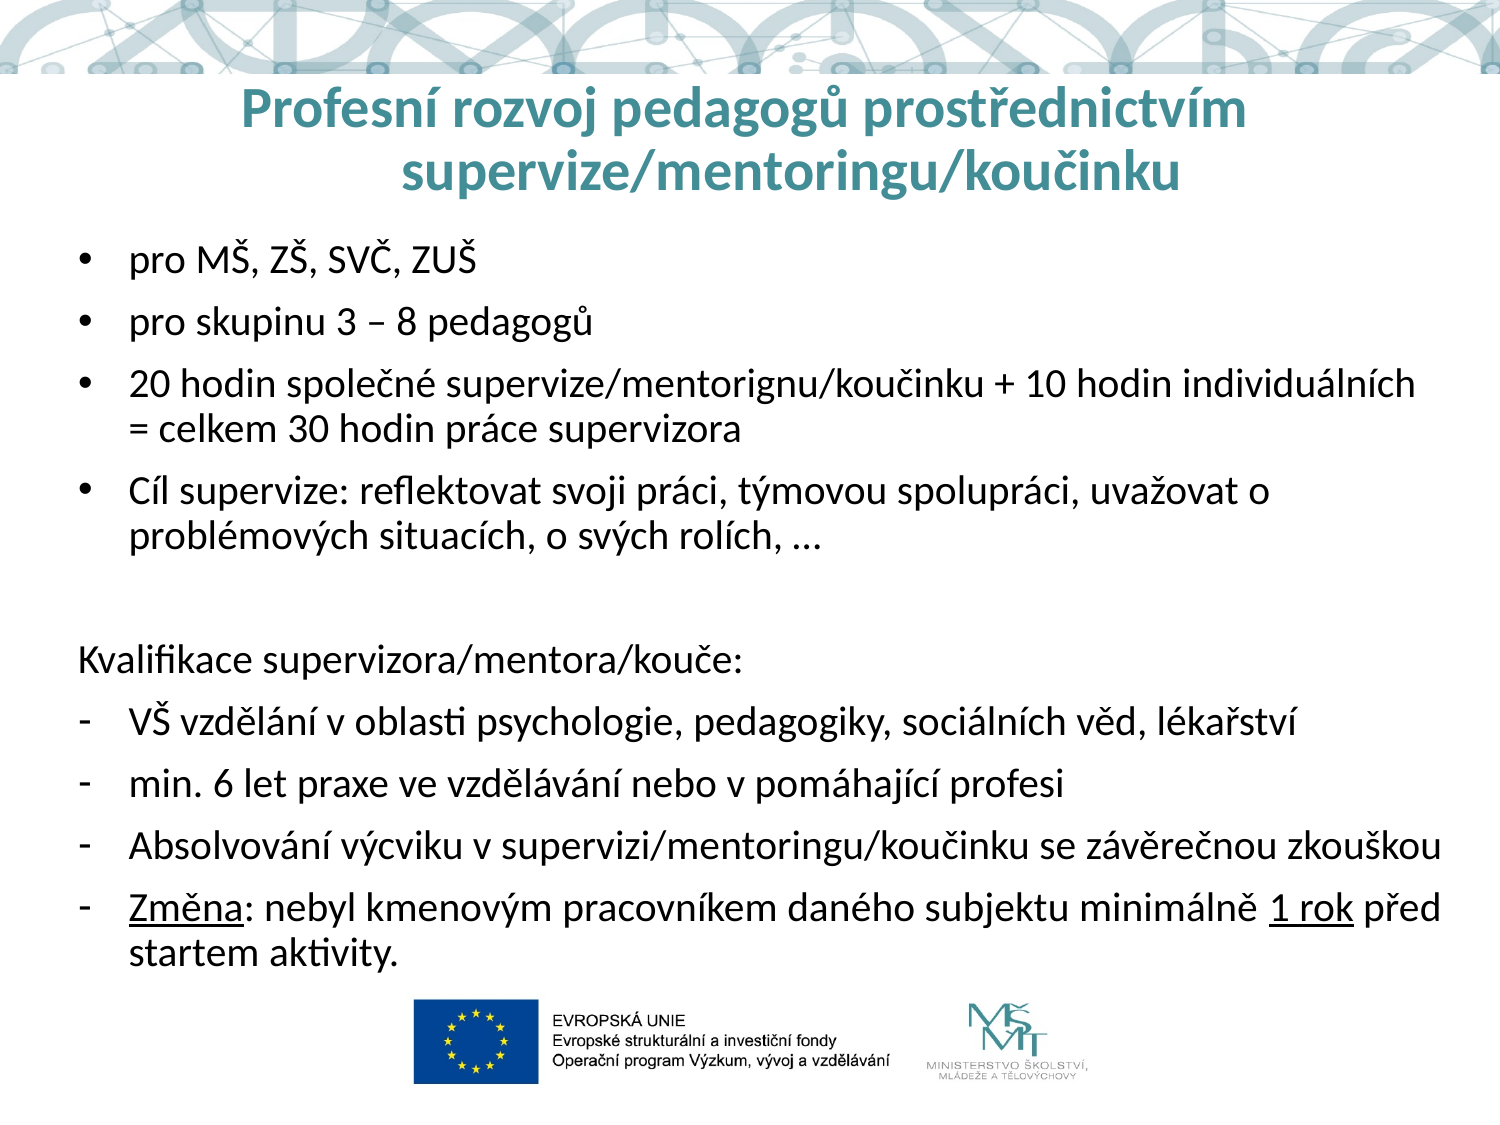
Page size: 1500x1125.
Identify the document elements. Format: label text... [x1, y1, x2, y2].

picture [0, 0, 1500, 74]
picture [371, 1005, 1129, 1125]
list pro MŠ, ZŠ, SVČ, ZUŠ pro skupinu 3 – 8 pedagogů 20 hodin společné supervize/mentorignu/koučinku + 10 hodin individuálních = celkem 30 hodin práce supervizora Cíl supervize: reflektovat svoji práci, týmovou spolupráci, uvažovat o problémových situacích, o svých rolích, … Kvalifikace supervizora/mentora/kouče: VŠ vzdělání v oblasti psychologie, pedagogiky, sociálních věd, lékařství min. 6 let praxe ve vzdělávání nebo v pomáhající profesi Absolvování výcviku v supervizi/mentoringu/koučinku se závěrečnou zkouškou Změna: nebyl kmenovým pracovníkem daného subjektu minimálně 1 rok před startem aktivity. [63, 230, 1463, 1005]
title Profesní rozvoj pedagogů prostřednictvím supervize/mentoringu/koučinku [97, 66, 1392, 215]
